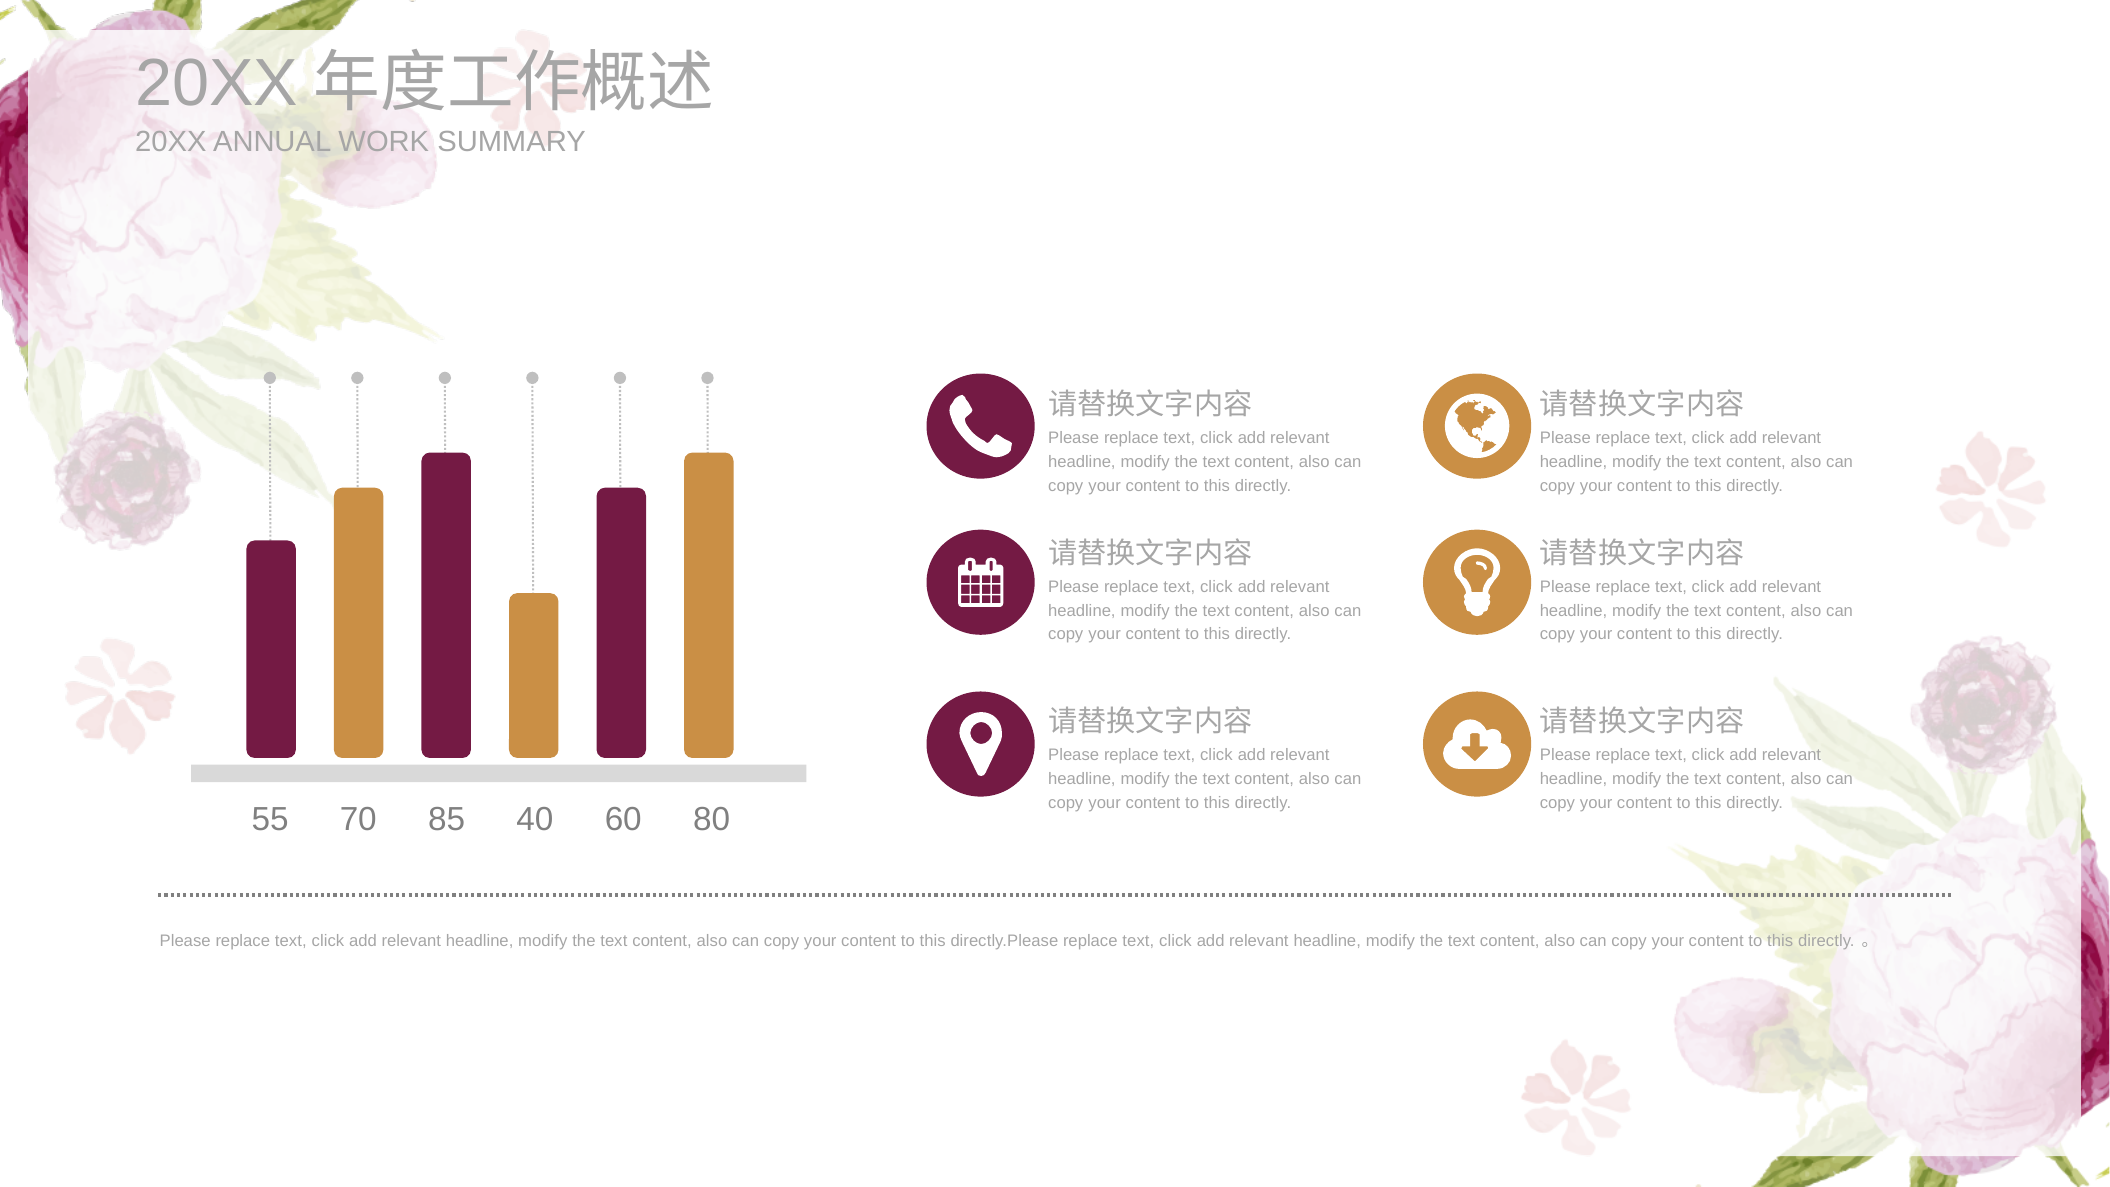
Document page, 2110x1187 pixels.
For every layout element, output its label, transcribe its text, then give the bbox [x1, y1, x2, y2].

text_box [1539, 695, 1874, 811]
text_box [1539, 378, 1874, 494]
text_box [333, 377, 384, 758]
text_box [926, 529, 1035, 635]
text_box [926, 691, 1035, 797]
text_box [1048, 527, 1383, 643]
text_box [1422, 529, 1532, 635]
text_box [1048, 378, 1392, 494]
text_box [1048, 695, 1383, 811]
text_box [684, 377, 734, 758]
picture [0, 0, 2110, 1187]
text_box [190, 763, 807, 783]
text_box 55 [251, 789, 289, 837]
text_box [509, 377, 559, 758]
text_box 80 [692, 789, 731, 837]
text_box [1422, 373, 1532, 479]
text_box 85 [428, 789, 466, 837]
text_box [1539, 527, 1874, 643]
text_box Please replace text, click add relevant headline, modify the text content, also can copy your content to this directly.Please replace text, click add relevant headline, modify the text content, also can copy your content to this directly.。 [159, 925, 1950, 950]
text_box 40 [516, 789, 554, 837]
text_box 20XX年度工作概述 [135, 38, 783, 119]
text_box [1422, 691, 1532, 797]
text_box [246, 377, 296, 758]
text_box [421, 377, 471, 758]
text_box 20XX ANNUAL WORK SUMMARY [135, 122, 596, 158]
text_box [596, 377, 646, 758]
text_box 60 [604, 789, 642, 837]
text_box 70 [339, 789, 377, 837]
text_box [926, 373, 1035, 479]
